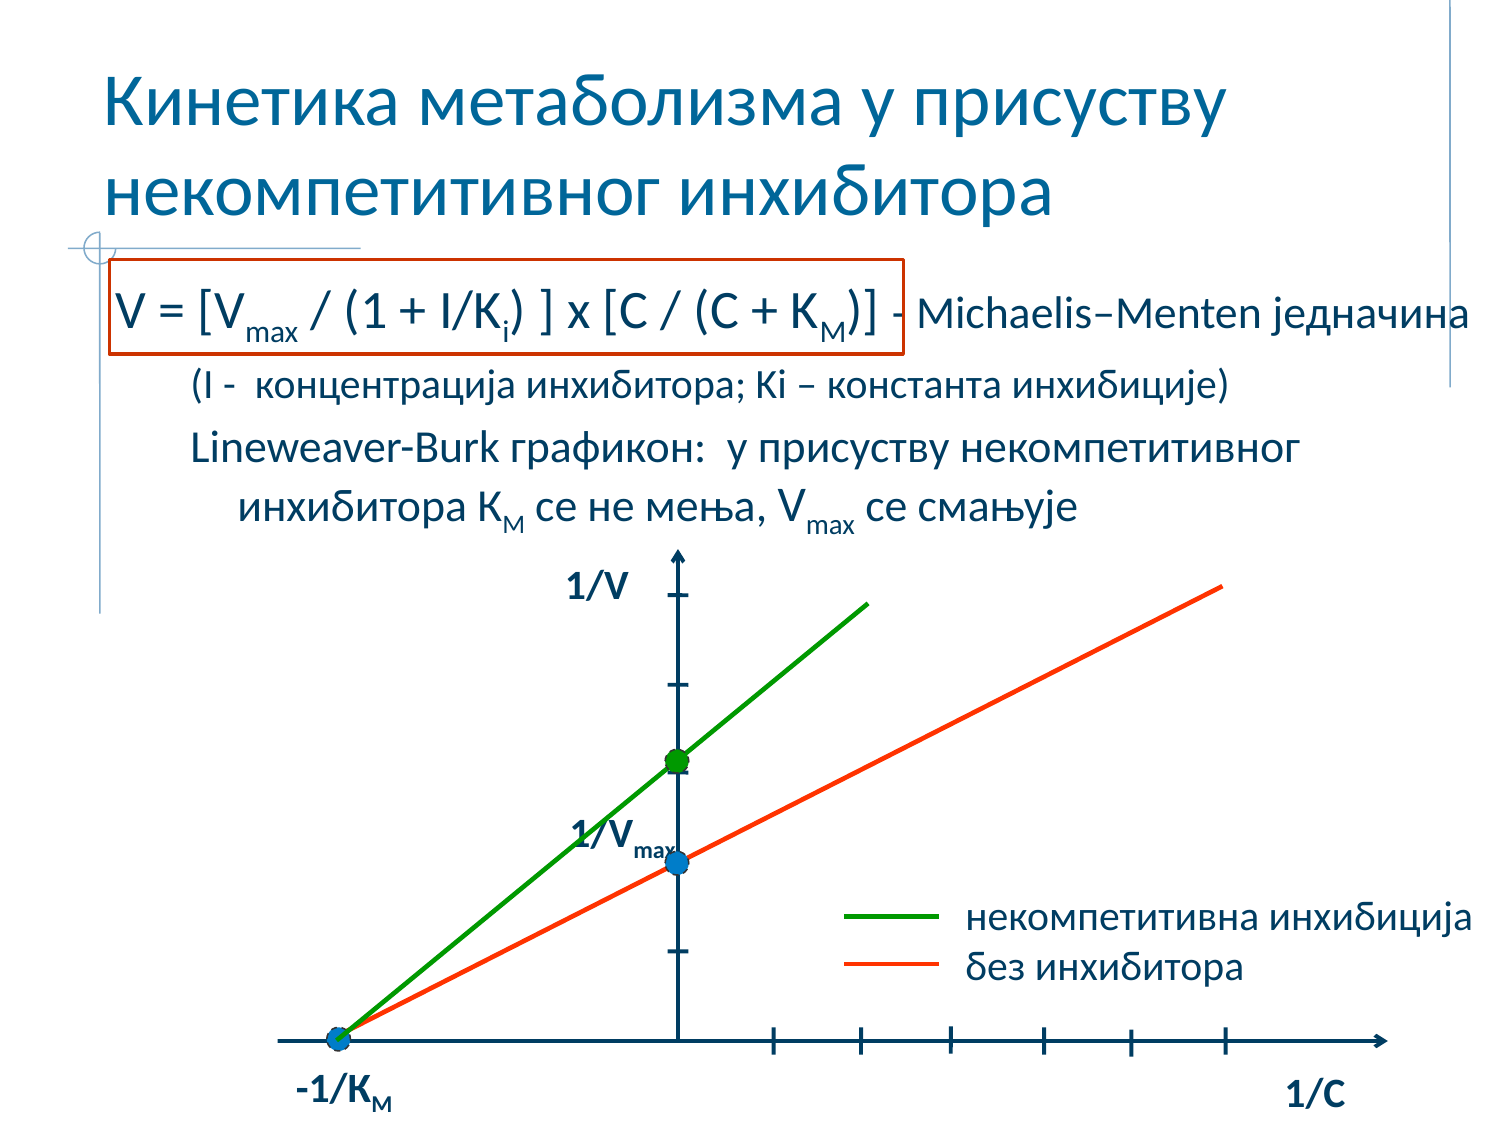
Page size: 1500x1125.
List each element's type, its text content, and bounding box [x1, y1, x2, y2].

text_box некомпетитивна инхибиција без инхибитора [1227, 881, 1500, 997]
text_box [1226, 1033, 1388, 1049]
text_box 1/C [1269, 1058, 1365, 1124]
list V = [Vmax / (1 + I/Ki) ] x [C / (C + KM)] - Michaelis–Menten једначина (I - концентрација инхибитора; Ki – константа инхибиције) Lineweaver-Burk графикон: у присуству некомпетитивног инхибитора КМ се не мења, Vmax се смањује [100, 266, 1500, 1024]
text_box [338, 585, 1223, 1036]
text_box [670, 549, 686, 584]
text_box [326, 1030, 345, 1051]
text_box 1/V [501, 550, 644, 584]
text_box -1/КМ [242, 1053, 408, 1125]
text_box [336, 603, 869, 1041]
text_box [109, 259, 904, 354]
title Кинетика метаболизма у присуству некомпетитивног инхибитора [88, 49, 1436, 238]
